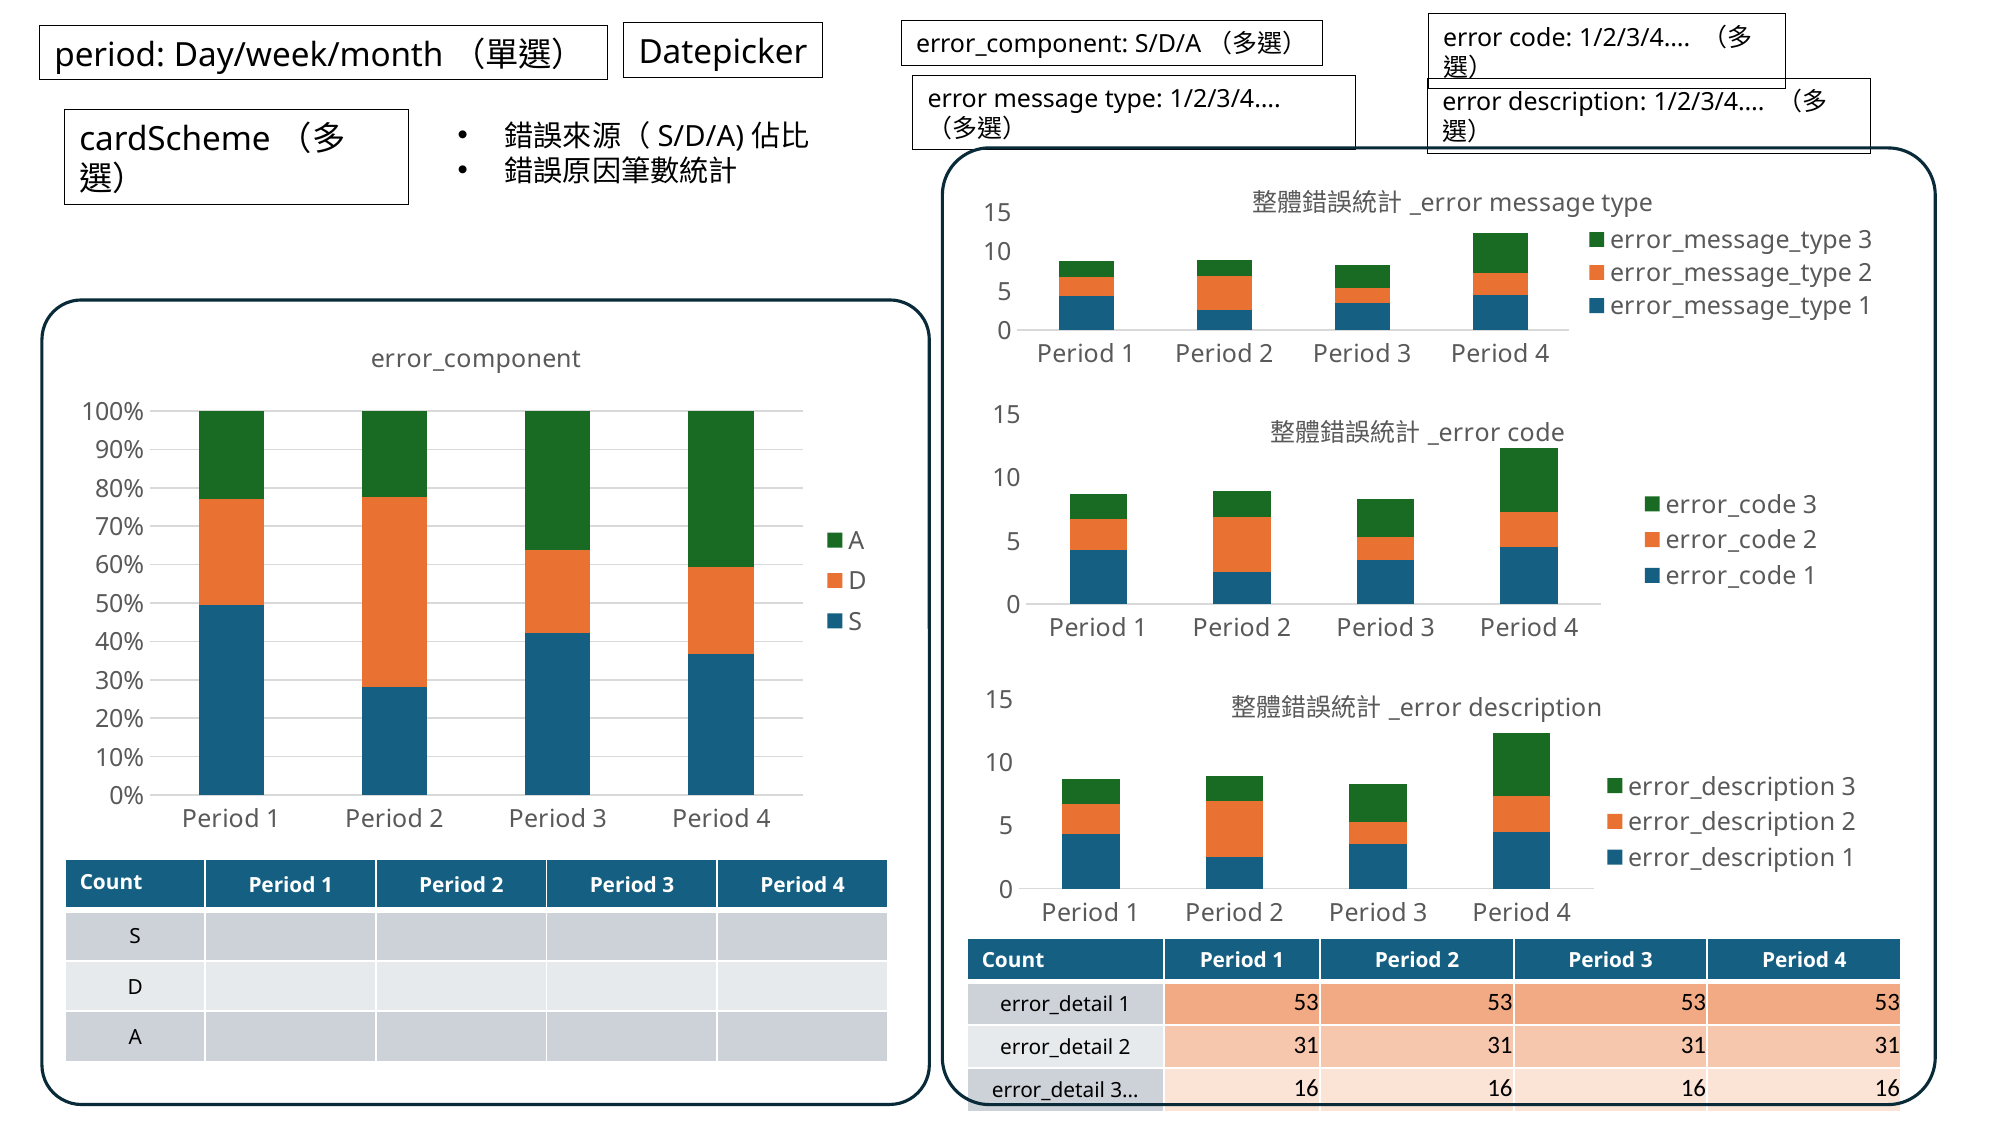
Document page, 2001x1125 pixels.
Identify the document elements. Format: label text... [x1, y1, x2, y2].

text_box [40, 298, 931, 1107]
table_cell 16 [1708, 1105, 1900, 1111]
text_box cardScheme（多選） [64, 109, 409, 205]
text_box error description: 1/2/3/4…. （多選） [1427, 78, 1871, 123]
text_box error_component: S/D/A（多選） [901, 20, 1323, 66]
table_cell 16 [1515, 1107, 1706, 1111]
table_cell 16 [1321, 1107, 1513, 1111]
text_box error message type: 1/2/3/4…. （多選） [912, 75, 1356, 150]
chart [963, 123, 1902, 939]
text_box [940, 148, 1937, 1107]
table_cell error_detail 3… [968, 1102, 1163, 1111]
chart [64, 314, 889, 847]
text_box Datepicker [623, 22, 823, 78]
text_box period: Day/week/month（單選） [39, 25, 608, 80]
text_box error code: 1/2/3/4…. （多選） [1428, 13, 1786, 78]
text_box 錯誤來源（S/D/A)佔比 錯誤原因筆數統計 [442, 109, 825, 195]
table_cell 16 [1165, 1107, 1319, 1111]
